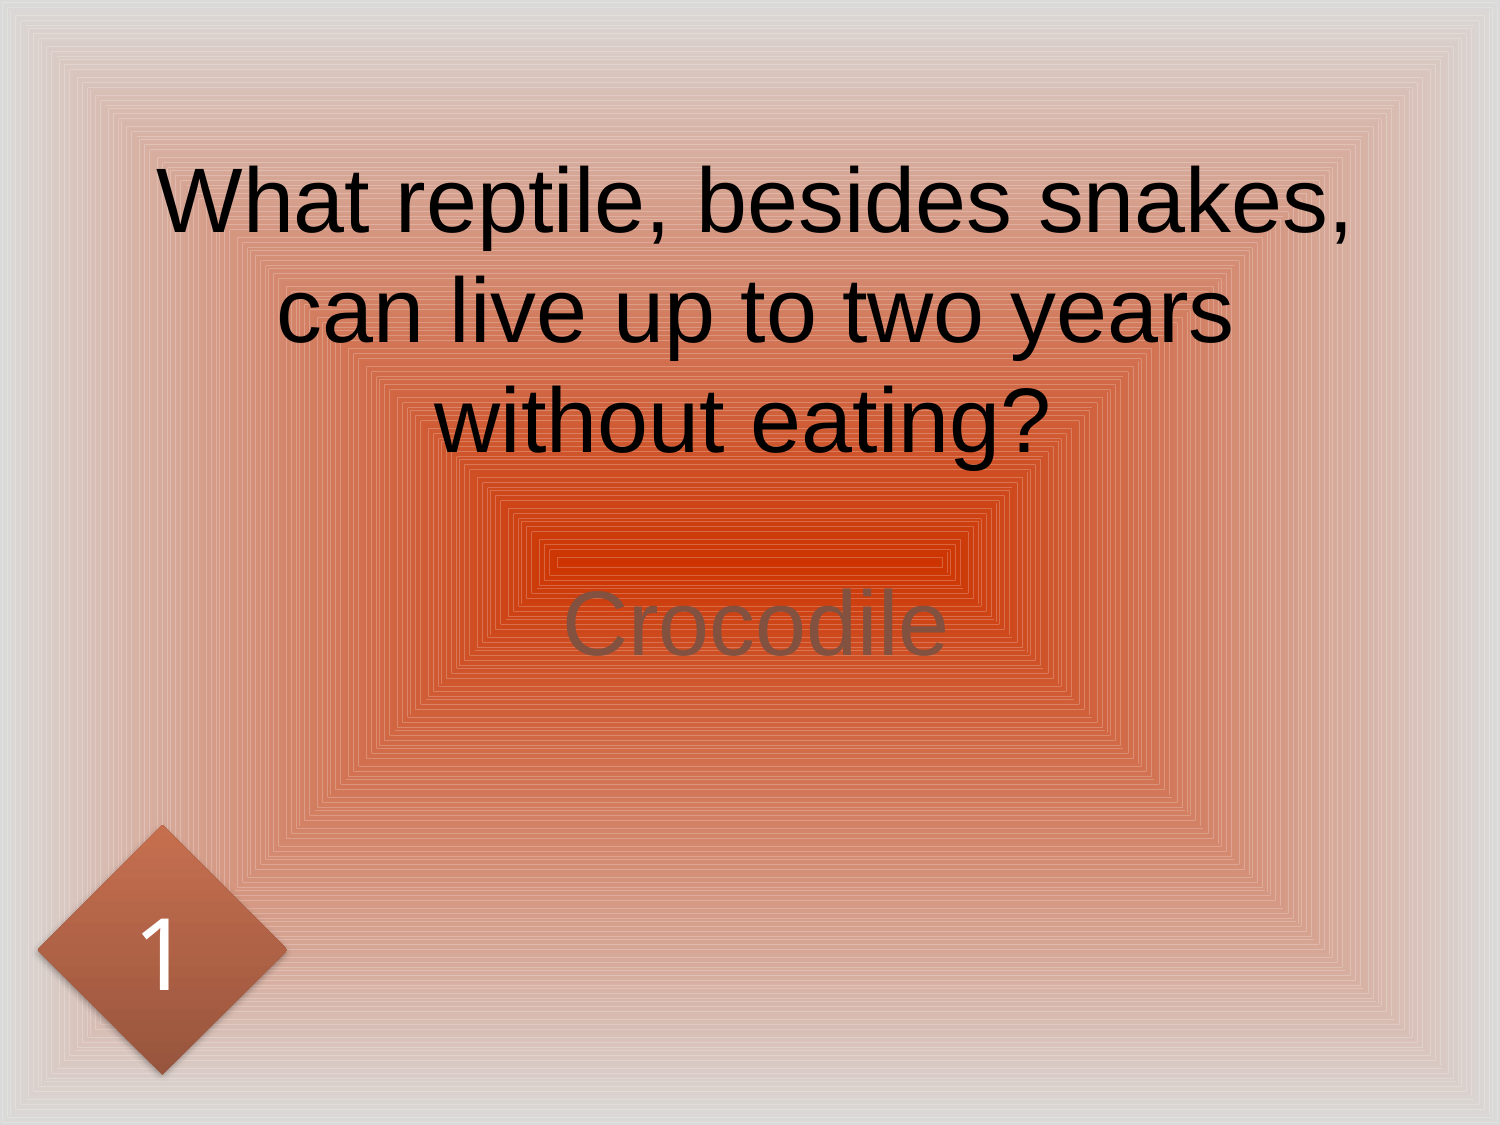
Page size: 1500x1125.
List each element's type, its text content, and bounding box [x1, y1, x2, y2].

title What reptile, besides snakes, can live up to two years without eating? [112, 137, 1401, 476]
text_box 1 [37, 825, 288, 1075]
text_box Crocodile [112, 450, 1400, 788]
